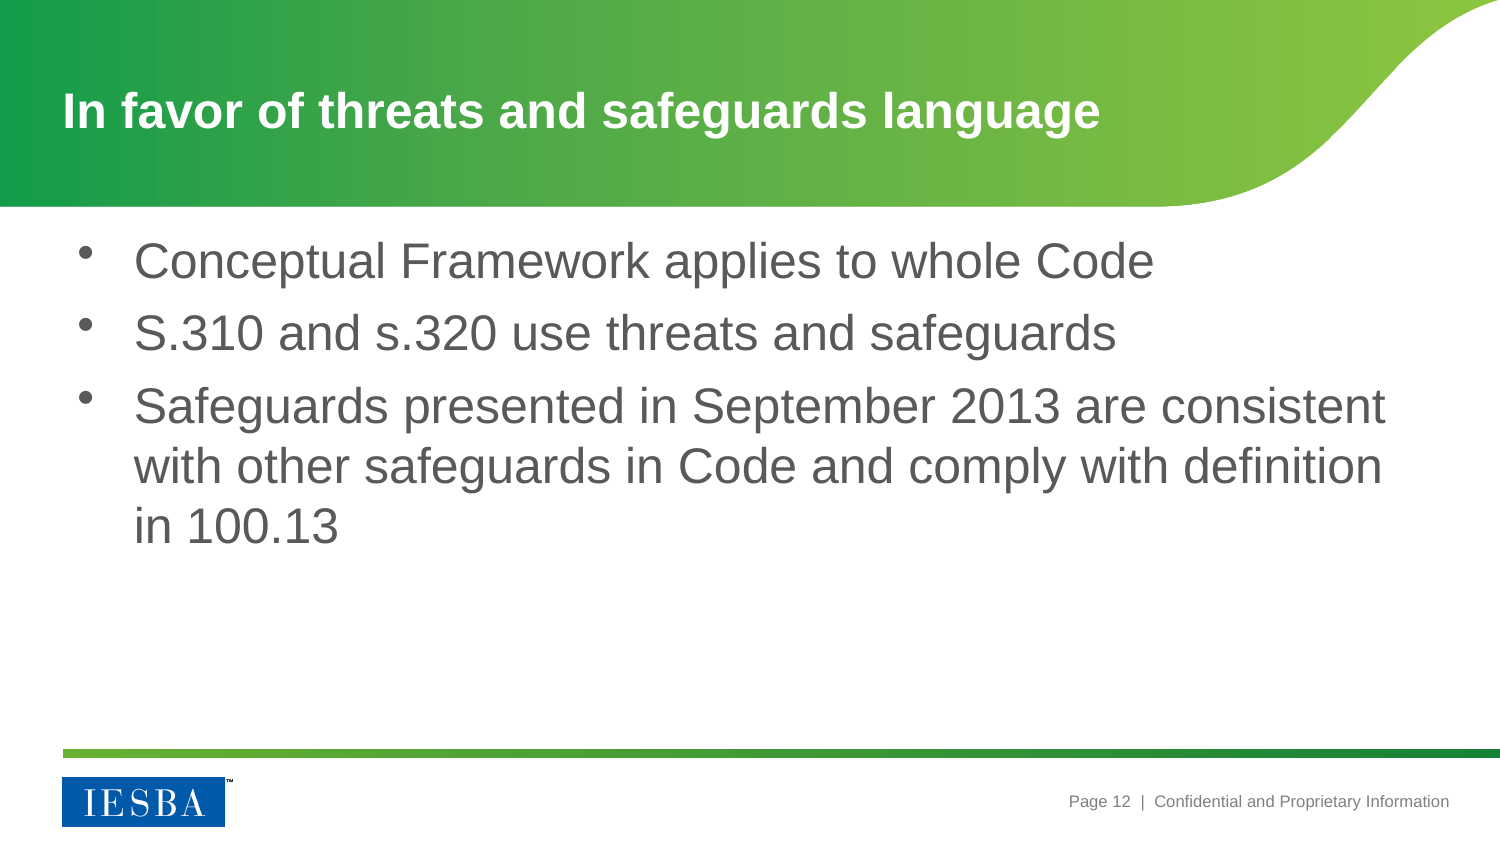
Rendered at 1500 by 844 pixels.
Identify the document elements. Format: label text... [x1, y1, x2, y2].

list Conceptual Framework applies to whole Code S.310 and s.320 use threats and safeguards Safeguards presented in September 2013 are consistent with other safeguards in Code and comply with definition in 100.13 [62, 220, 1450, 724]
picture [62, 777, 233, 827]
title In favor of threats and safeguards language [62, 75, 1300, 142]
picture [0, 0, 1500, 207]
